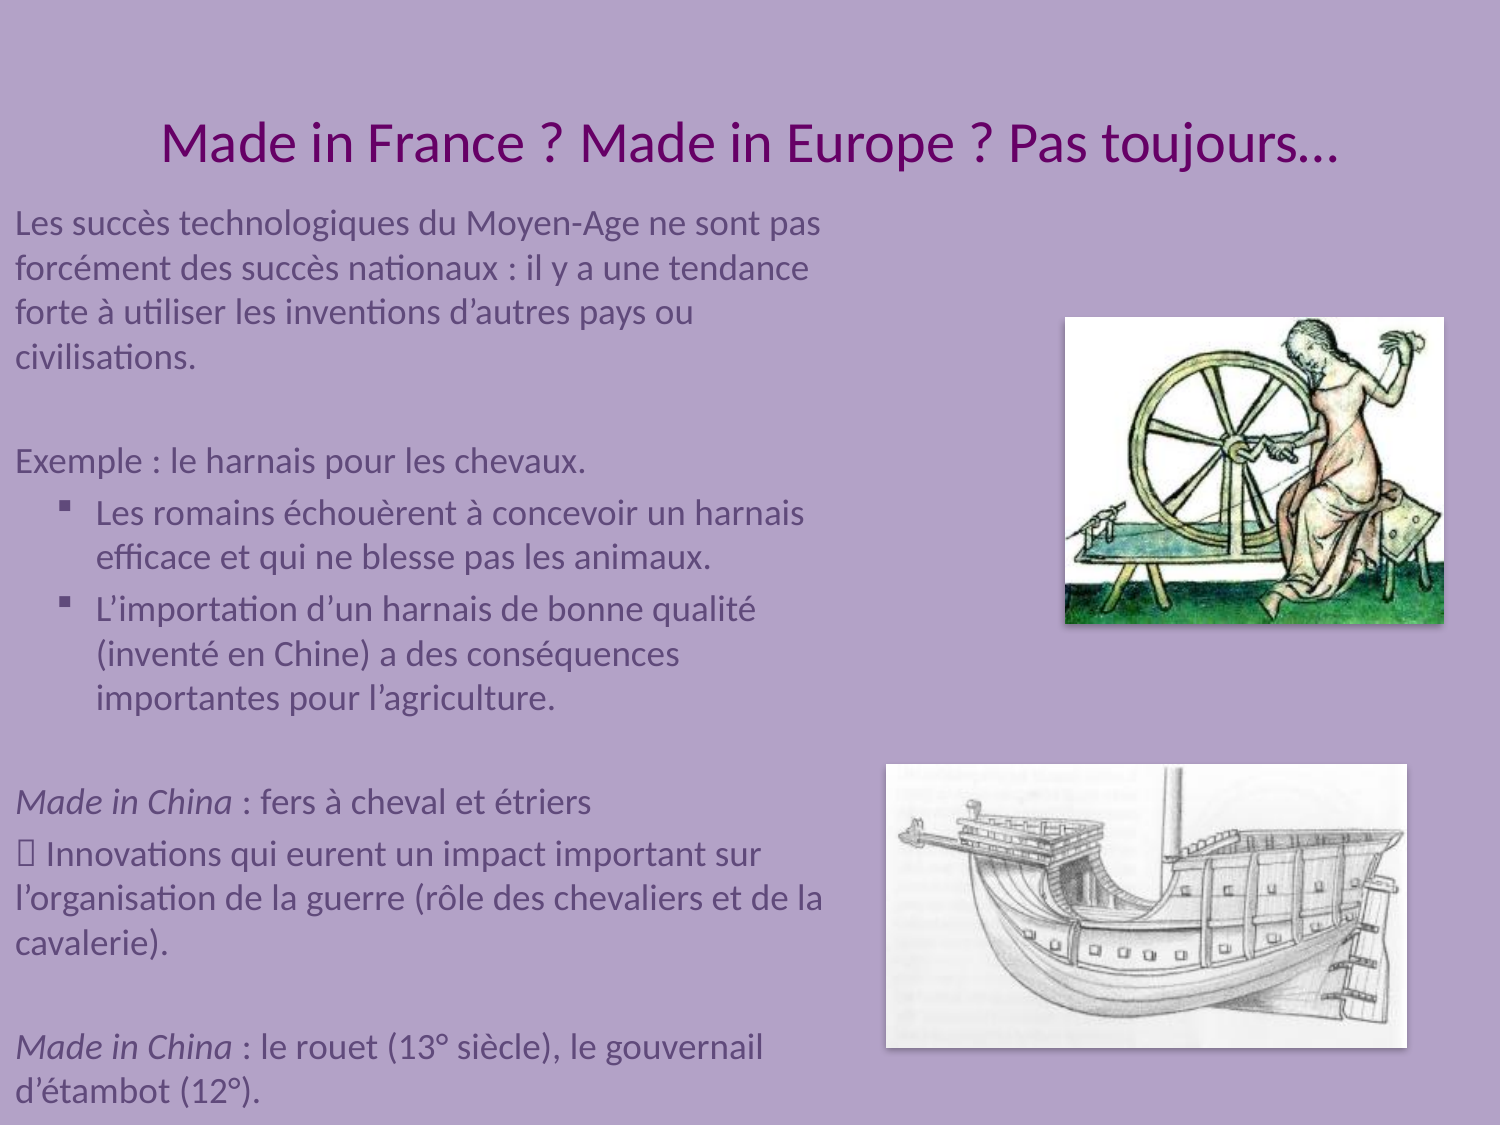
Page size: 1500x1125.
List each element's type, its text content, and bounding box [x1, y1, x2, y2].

picture [1064, 317, 1444, 625]
list Les succès technologiques du Moyen-Age ne sont pas forcément des succès nationaux : il y a une tendance forte à utiliser les inventions d’autres pays ou civilisations. Exemple : le harnais pour les chevaux. Les romains échouèrent à concevoir un harnais efficace et qui ne blesse pas les animaux. L’importation d’un harnais de bonne qualité (inventé en Chine) a des conséquences importantes pour l’agriculture. Made in China : fers à cheval et étriers  Innovations qui eurent un impact important sur l’organisation de la guerre (rôle des chevaliers et de la cavalerie). Made in China : le rouet (13° siècle), le gouvernail d’étambot (12°). [0, 191, 869, 1125]
picture [886, 763, 1408, 1048]
title Made in France ? Made in Europe ? Pas toujours… [75, 45, 1425, 233]
